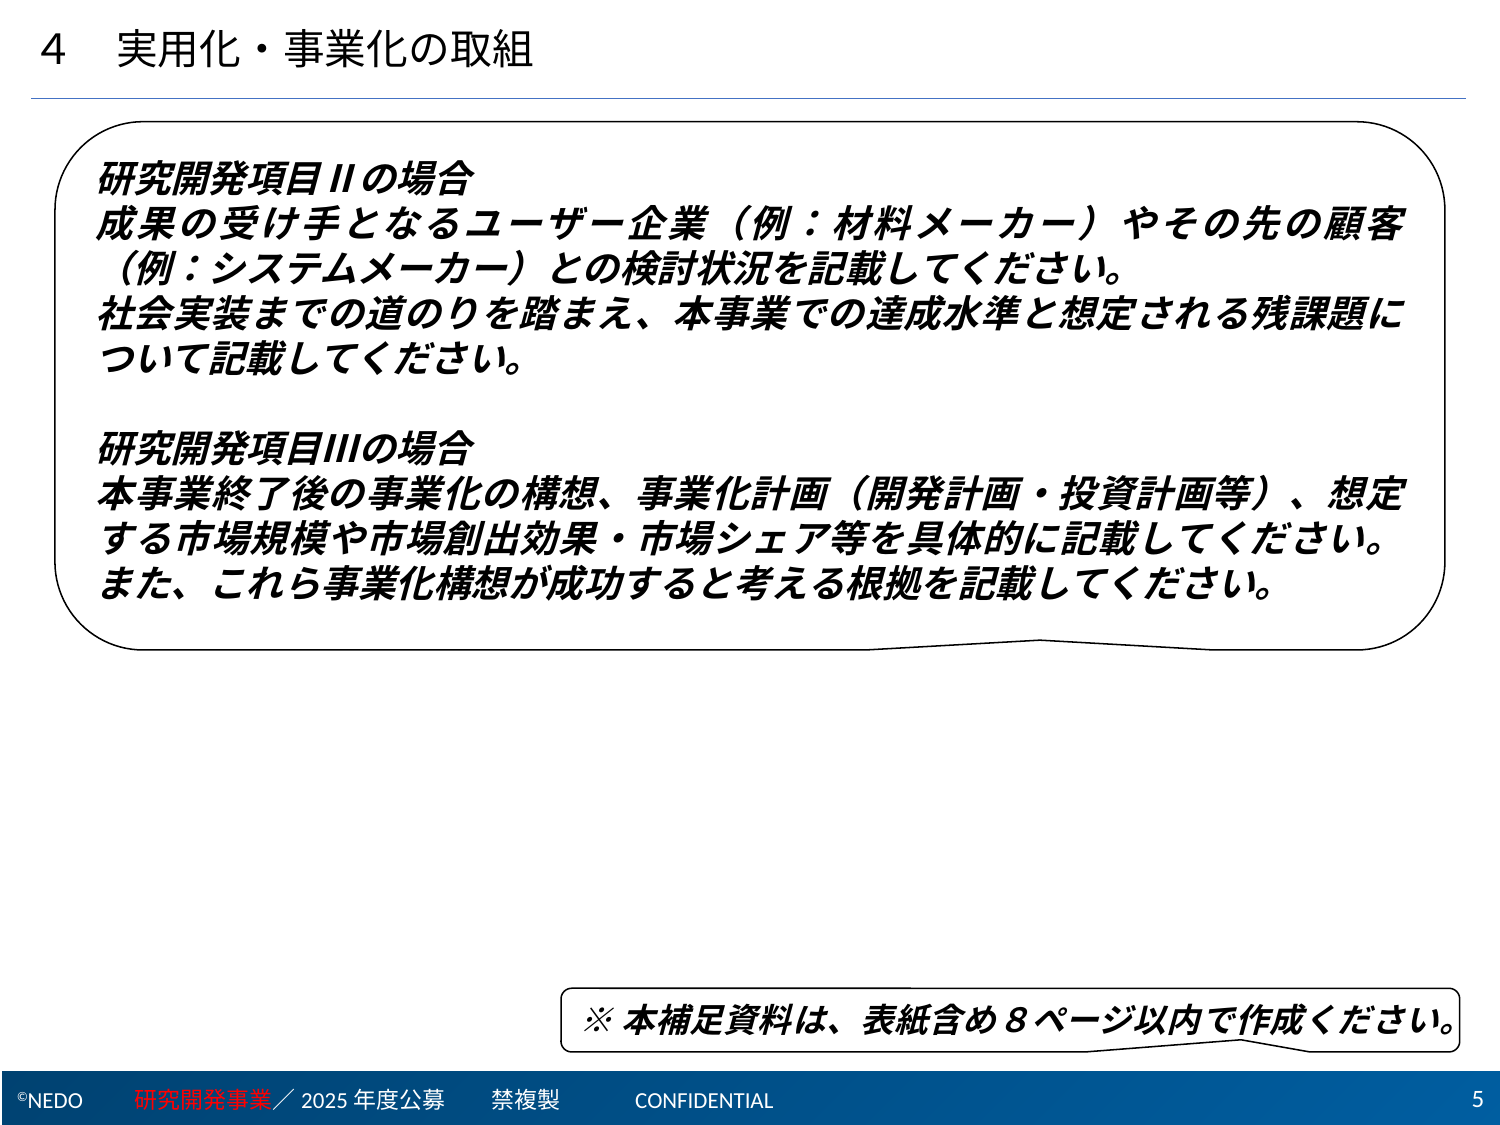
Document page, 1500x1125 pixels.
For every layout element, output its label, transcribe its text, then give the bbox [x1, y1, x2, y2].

text_box 研究開発項目Ⅱの場合 成果の受け手となるユーザー企業（例：材料メーカー）やその先の顧客（例：システムメーカー）との検討状況を記載してください。 社会実装までの道のりを踏まえ、本事業での達成水準と想定される残課題について記載してください。 研究開発項目Ⅲの場合 本事業終了後の事業化の構想、事業化計画（開発計画・投資計画等）、想定する市場規模や市場創出効果・市場シェア等を具体的に記載してください。また、これら事業化構想が成功すると考える根拠を記載してください。 [54, 121, 1445, 650]
text_box ４ 実用化・事業化の取組 [17, 15, 549, 81]
text_box ※本補足資料は、表紙含め８ページ以内で作成ください。 [560, 988, 1460, 1052]
slide_number 5 [1161, 1067, 1500, 1125]
